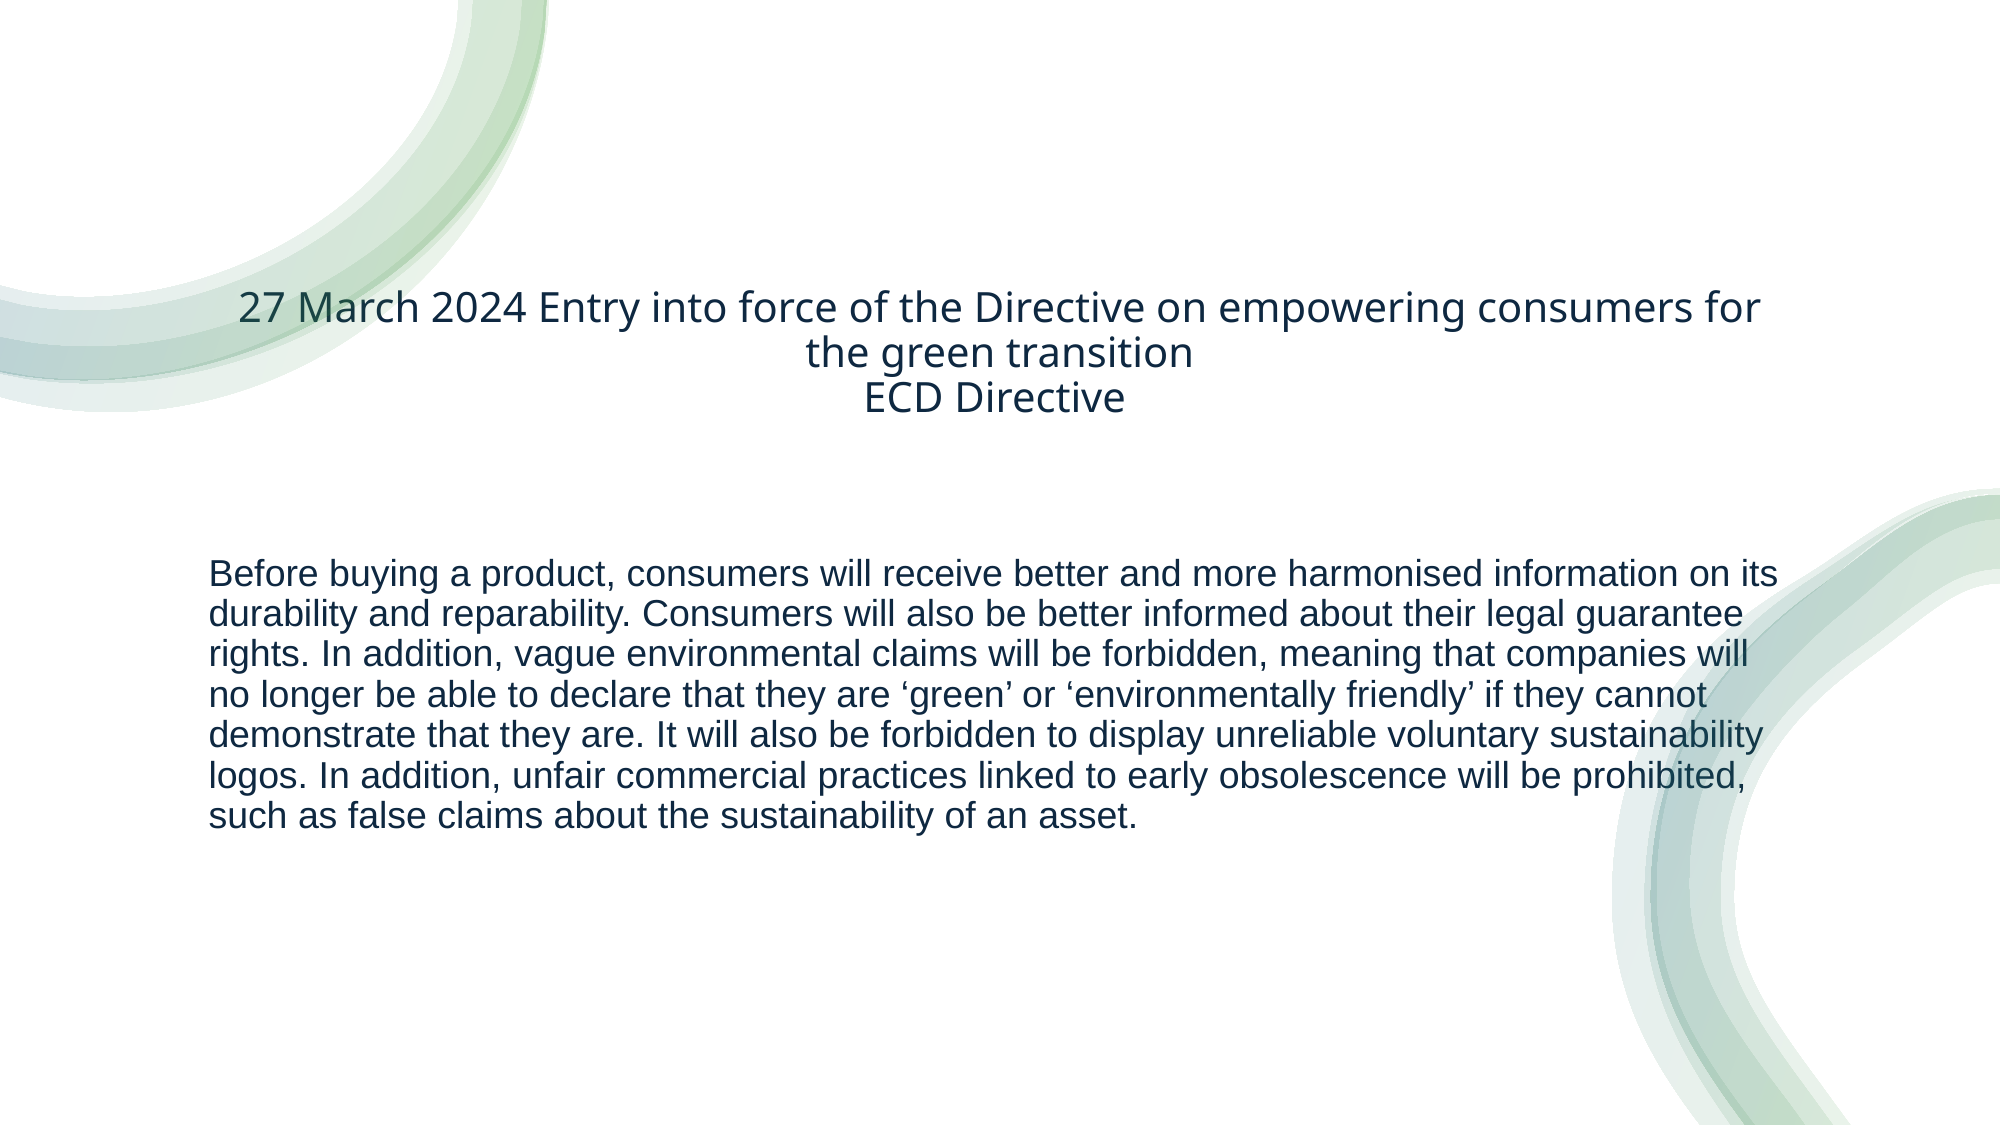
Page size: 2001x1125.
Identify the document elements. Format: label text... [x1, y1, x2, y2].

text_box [1487, 611, 2000, 1002]
title 27 March 2024 Entry into force of the Directive on empowering consumers for the green transition ECD Directive [193, 261, 1807, 479]
text_box [0, 0, 2000, 1125]
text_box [0, 0, 550, 413]
list Before buying a product, consumers will receive better and more harmonised information on its durability and reparability. Consumers will also be better informed about their legal guarantee rights. In addition, vague environmental claims will be forbidden, meaning that companies will no longer be able to declare that they are ‘green’ or ‘environmentally friendly’ if they cannot demonstrate that they are. It will also be forbidden to display unreliable voluntary sustainability logos. In addition, unfair commercial practices linked to early obsolescence will be prohibited, such as false claims about the sustainability of an asset. [193, 546, 1807, 950]
